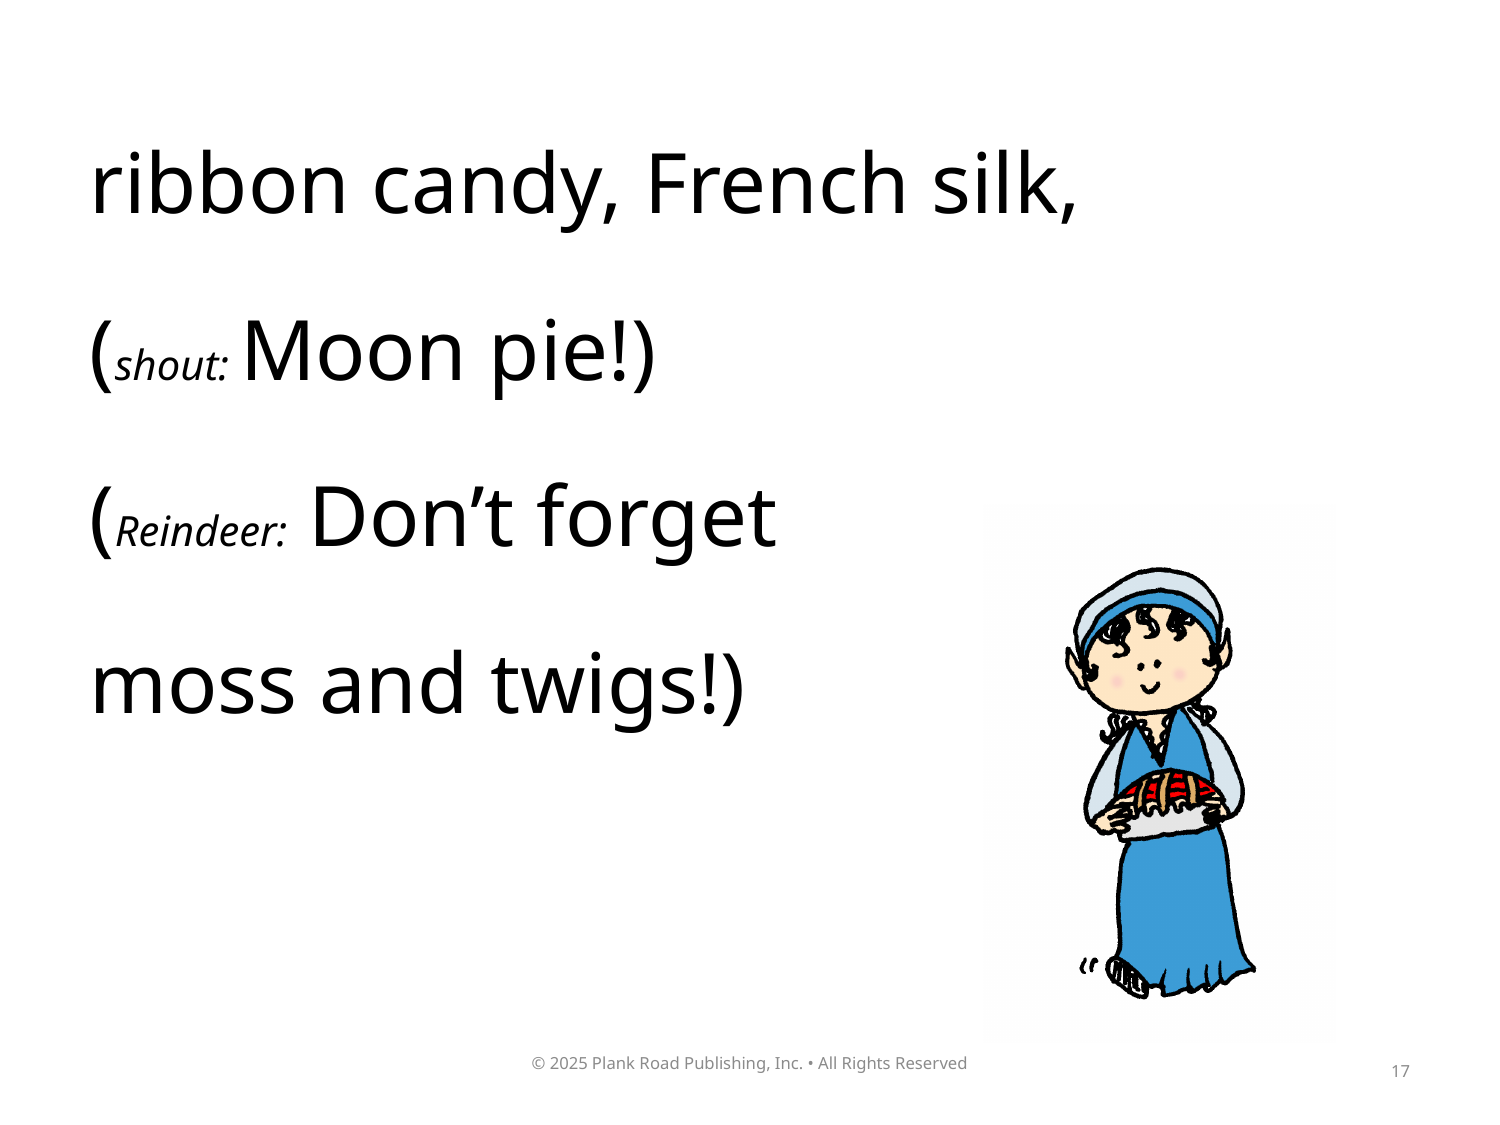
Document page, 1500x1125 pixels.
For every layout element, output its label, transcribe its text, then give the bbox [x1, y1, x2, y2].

slide_number 17 [1074, 1042, 1425, 1103]
list ribbon candy, French silk, (shout: Moon pie!) (Reindeer: Don’t forget moss and twigs!) [75, 72, 1411, 811]
picture [983, 504, 1337, 1043]
